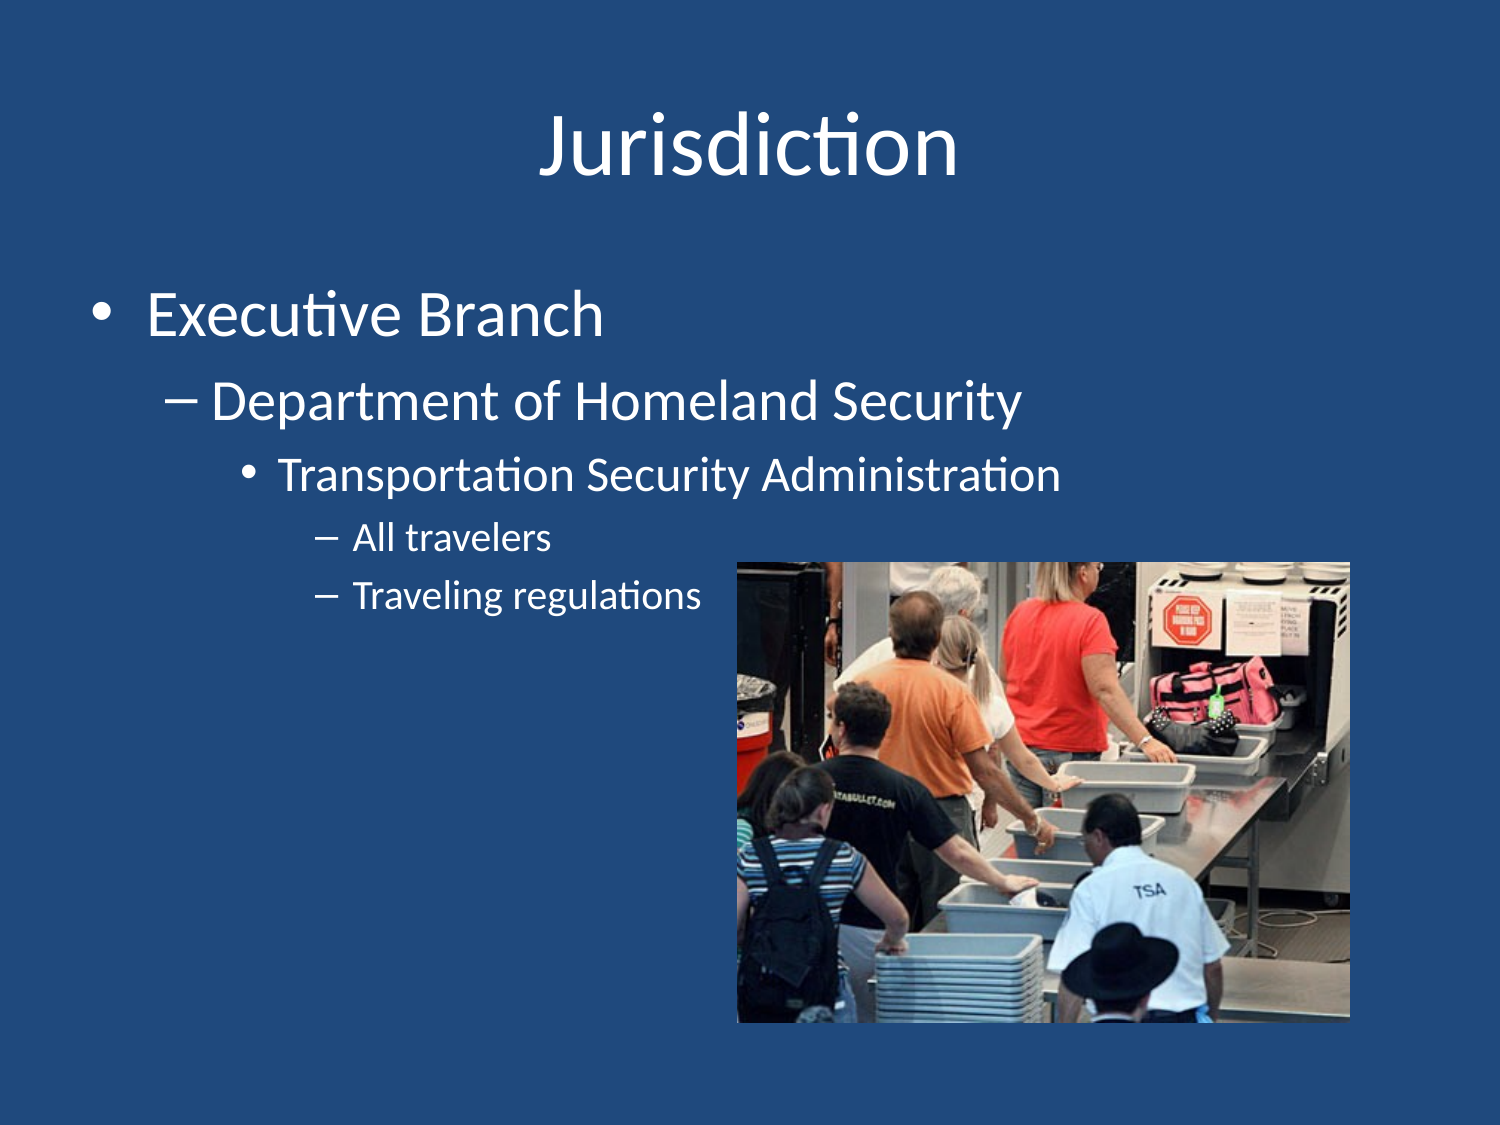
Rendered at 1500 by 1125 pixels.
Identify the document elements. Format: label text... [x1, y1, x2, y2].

title Jurisdiction [75, 45, 1425, 233]
list Executive Branch Department of Homeland Security Transportation Security Administration All travelers Traveling regulations [75, 262, 1425, 1005]
picture [737, 562, 1351, 1023]
